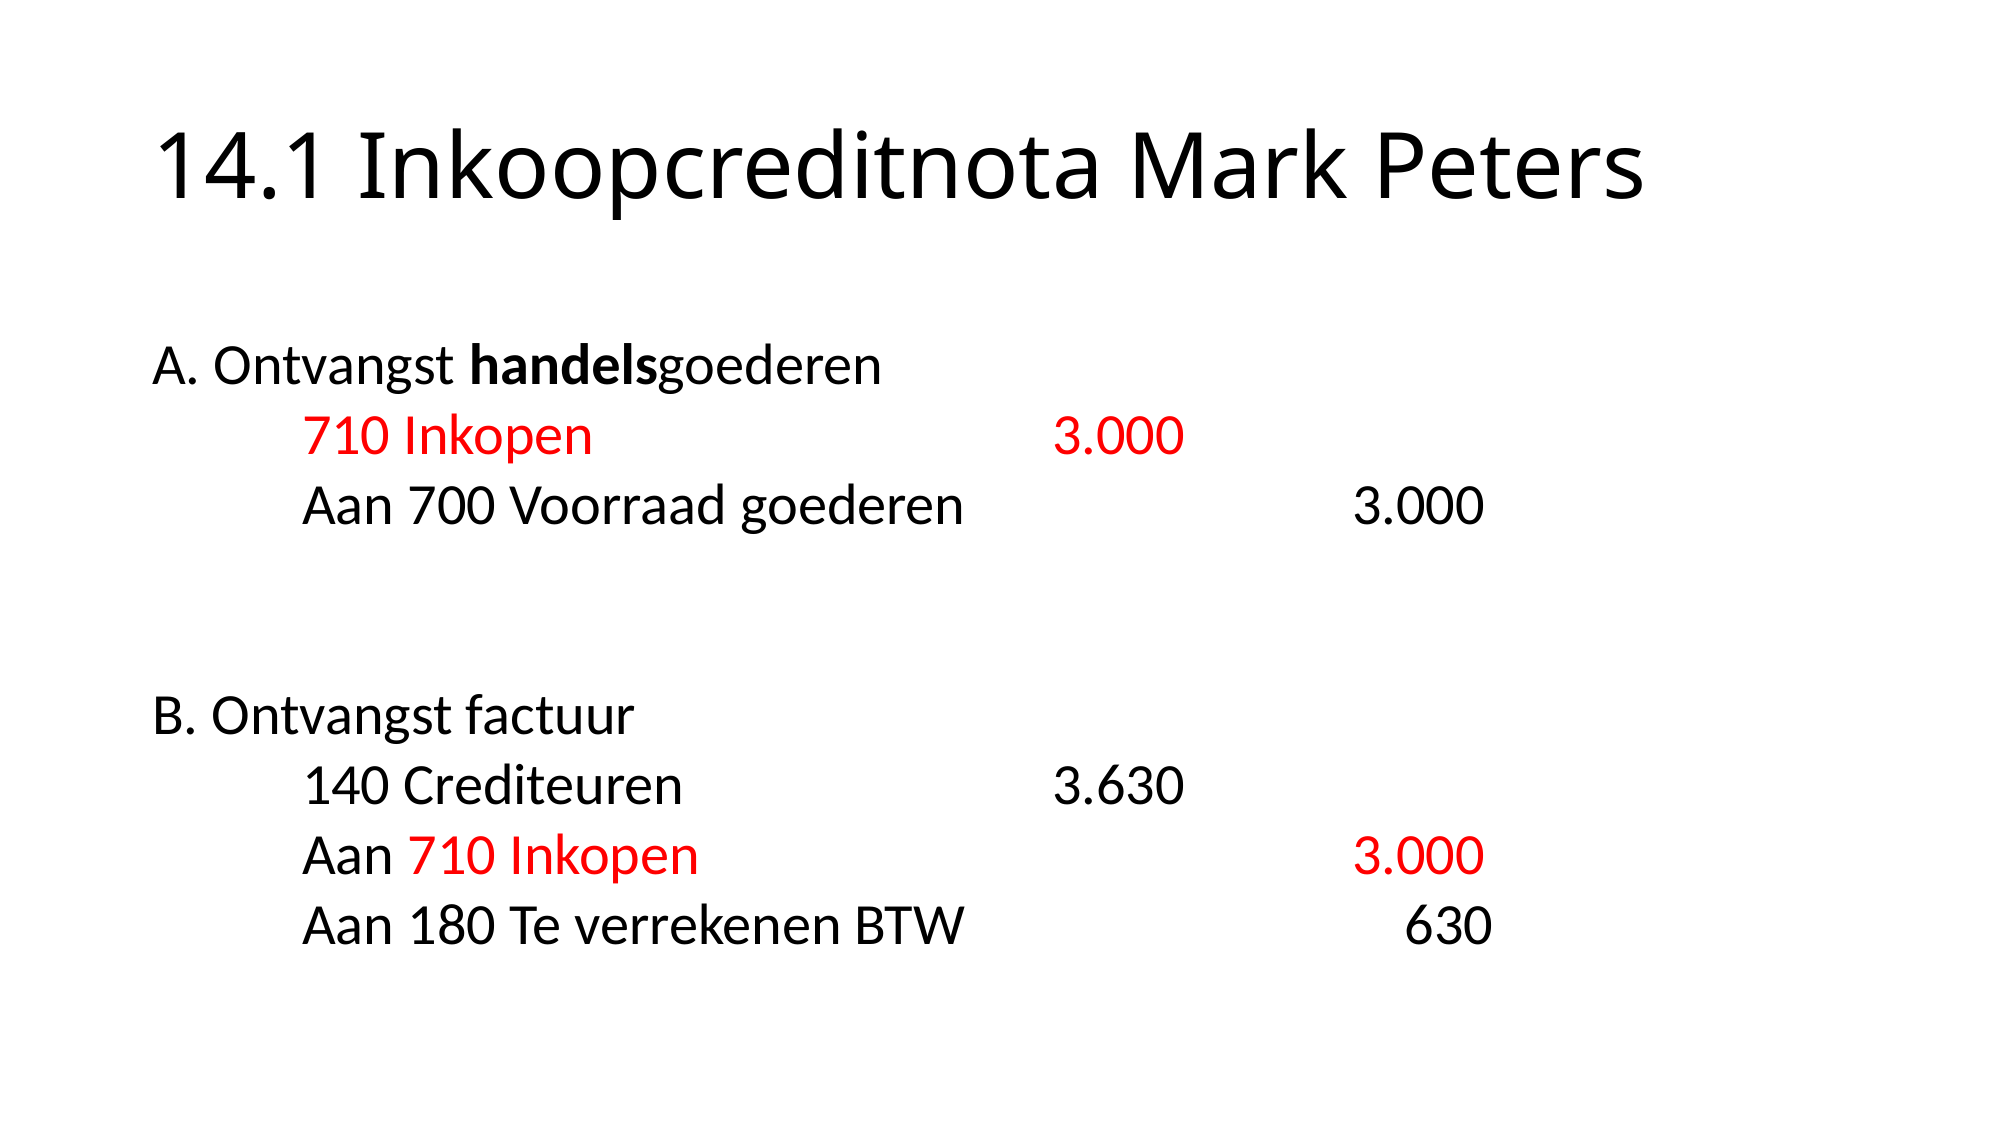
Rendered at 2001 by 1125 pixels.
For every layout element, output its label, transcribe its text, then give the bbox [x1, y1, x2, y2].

title 14.1 Inkoopcreditnota Mark Peters [137, 59, 1863, 278]
text_box A. Ontvangst handelsgoederen 710 Inkopen 3.000 Aan 700 Voorraad goederen 3.000 B. Ontvangst factuur 140 Crediteuren 3.630 Aan 710 Inkopen 3.000 Aan 180 Te verrekenen BTW 630 [137, 318, 1863, 1034]
